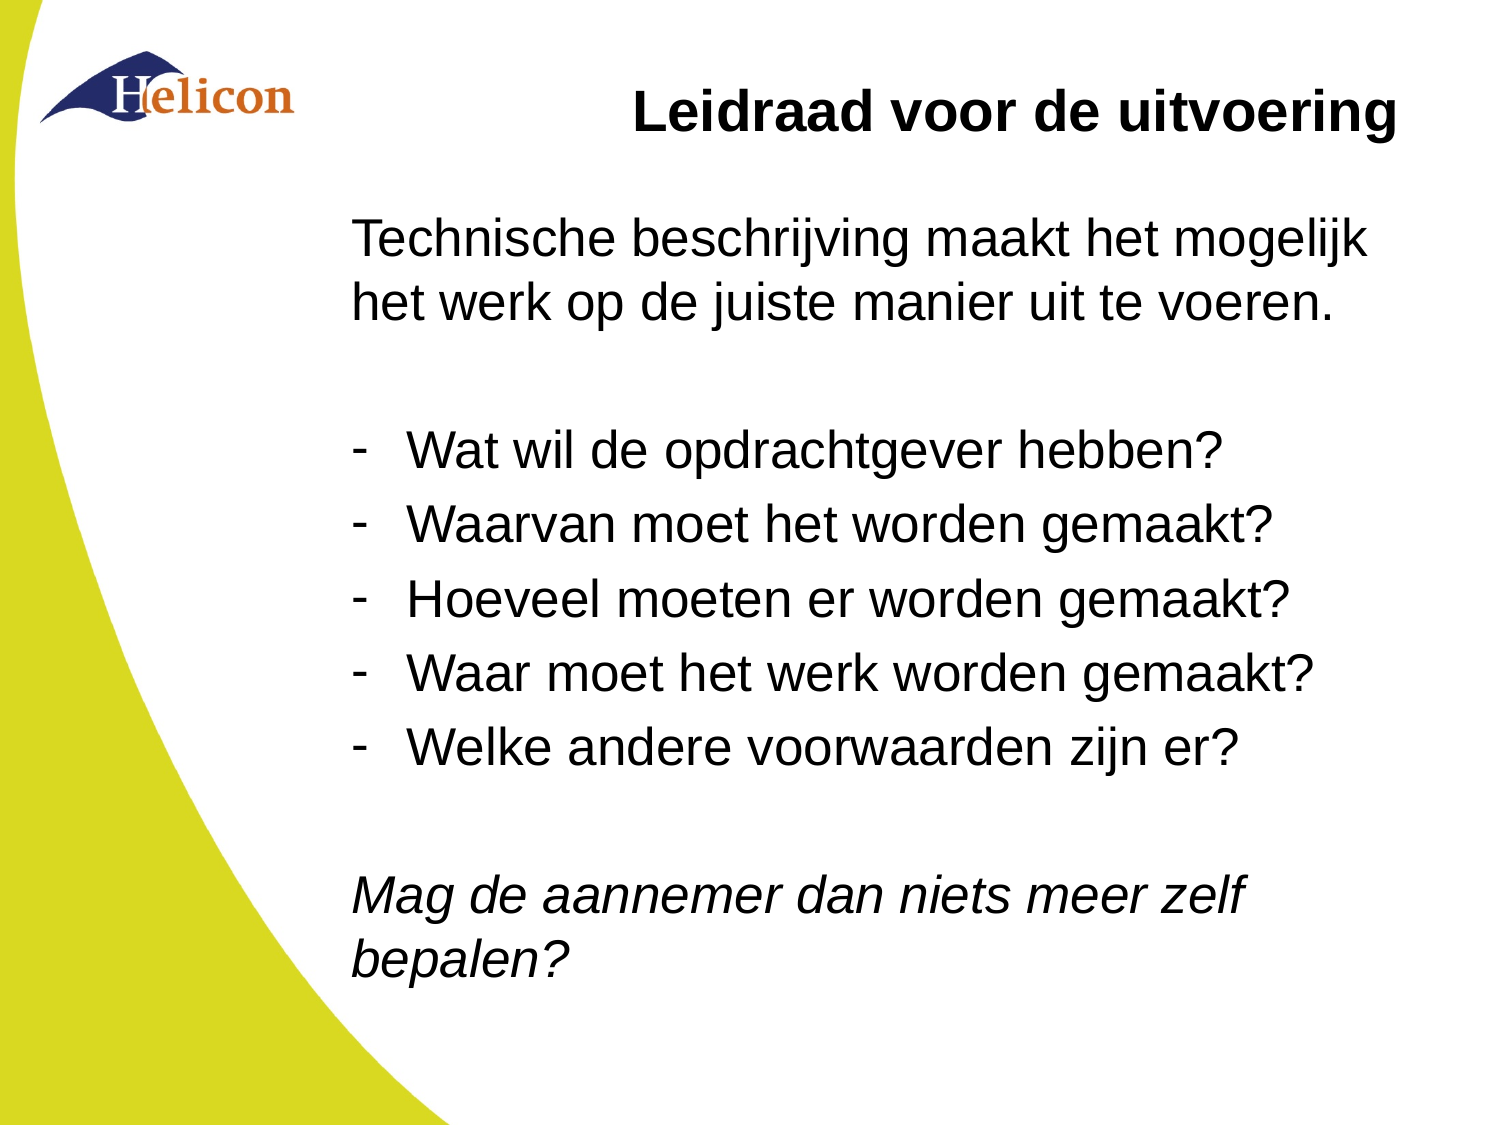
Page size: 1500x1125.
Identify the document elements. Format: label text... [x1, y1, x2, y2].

picture [0, 0, 1500, 1125]
title Leidraad voor de uitvoering [324, 54, 1415, 161]
list Technische beschrijving maakt het mogelijk het werk op de juiste manier uit te voeren. Wat wil de opdrachtgever hebben? Waarvan moet het worden gemaakt? Hoeveel moeten er worden gemaakt? Waar moet het werk worden gemaakt? Welke andere voorwaarden zijn er? Mag de aannemer dan niets meer zelf bepalen? [336, 196, 1425, 1005]
